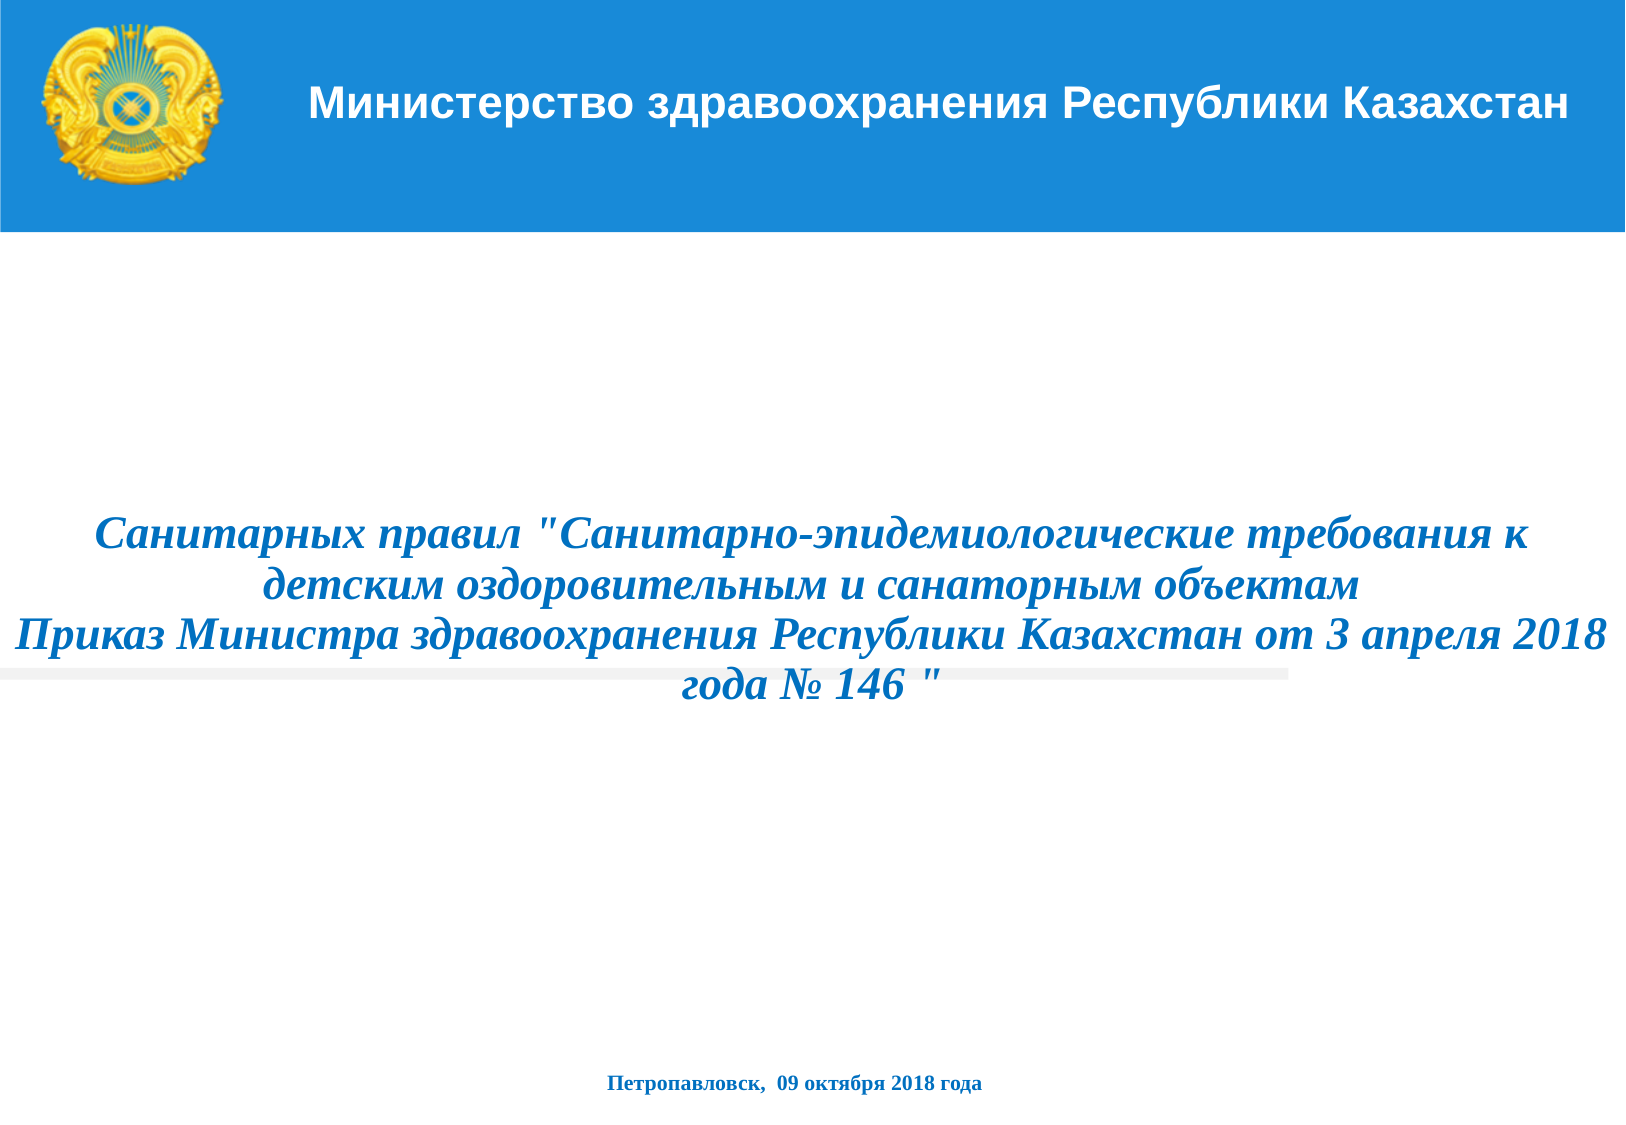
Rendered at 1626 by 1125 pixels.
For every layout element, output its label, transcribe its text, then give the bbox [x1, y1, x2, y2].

text_box Петропавловск, 09 октября 2018 года [570, 1052, 1020, 1104]
text_box [0, 0, 1625, 233]
picture [41, 24, 232, 185]
title Санитарных правил "Санитарно-эпидемиологические требования к детским оздоровительным и санаторным объектам Приказ Министра здравоохранения Республики Казахстан от 3 апреля 2018 года № 146 " [0, 346, 1625, 788]
text_box Министерство здравоохранения Республики Казахстан [253, 65, 1625, 136]
